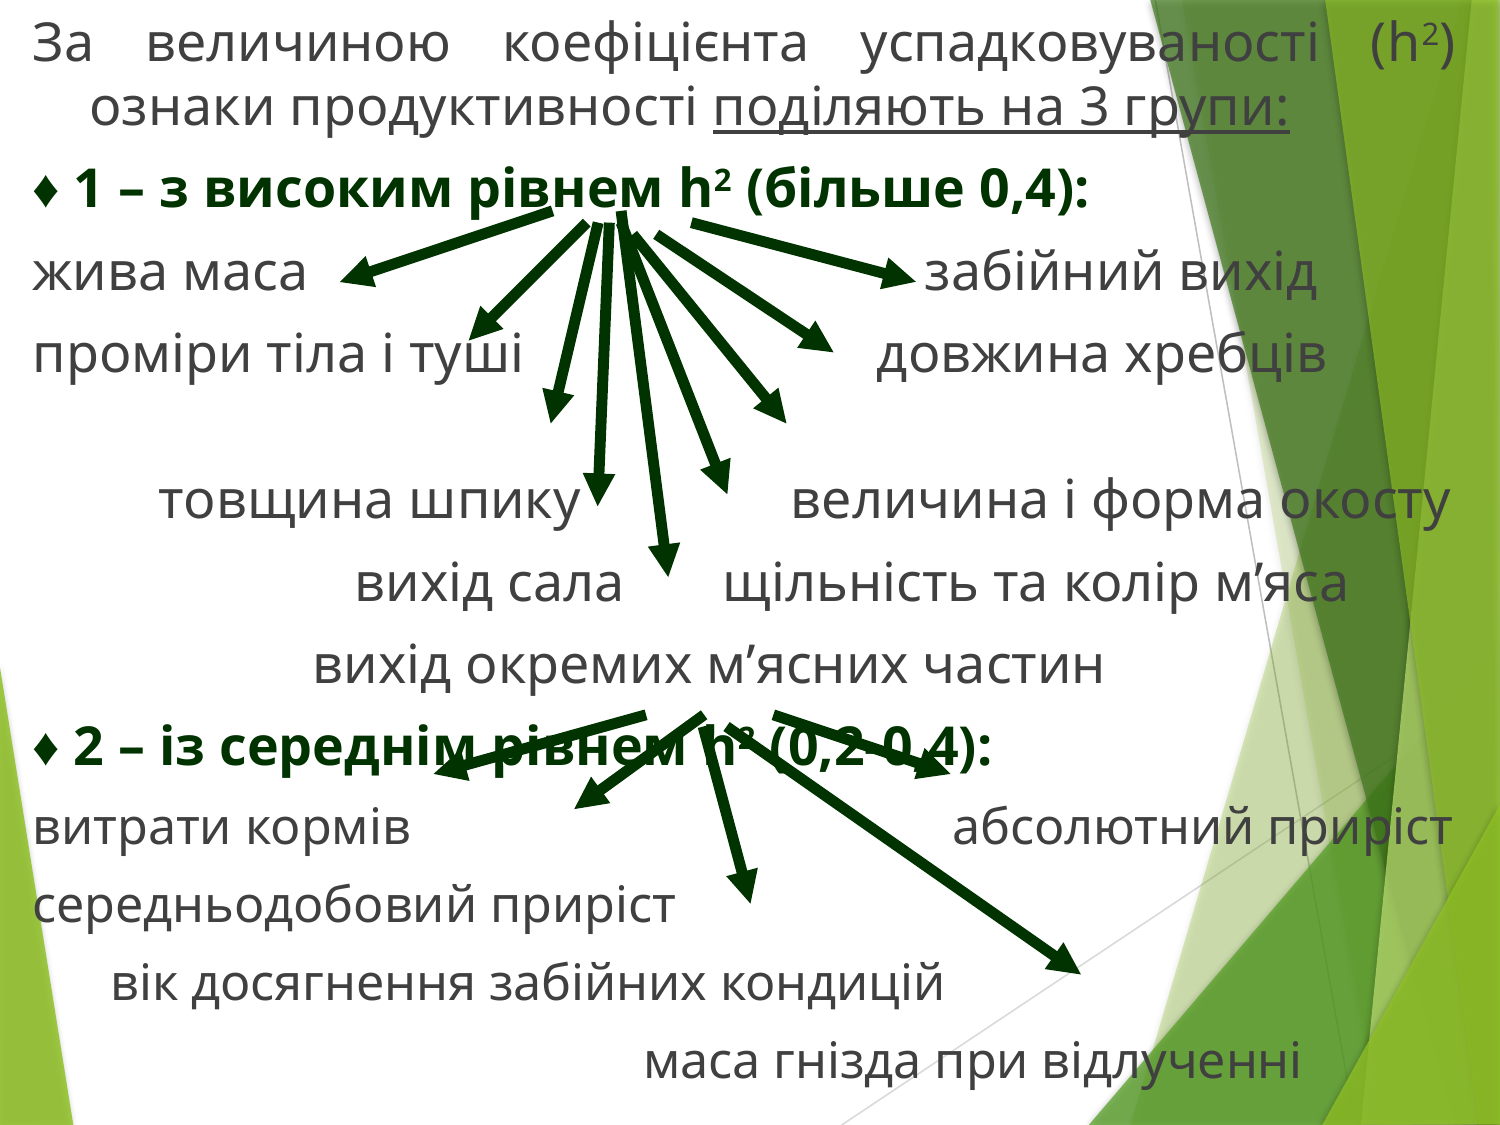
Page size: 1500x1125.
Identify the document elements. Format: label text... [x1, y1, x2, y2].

text_box [623, 231, 673, 578]
text_box [468, 222, 587, 341]
text_box [632, 234, 787, 424]
text_box [339, 210, 553, 284]
text_box [691, 222, 916, 285]
text_box [574, 714, 705, 810]
text_box [703, 726, 754, 904]
text_box [433, 714, 647, 777]
text_box [547, 222, 599, 424]
text_box [726, 726, 1081, 975]
text_box [591, 222, 610, 507]
text_box [773, 714, 951, 776]
text_box [656, 234, 834, 353]
text_box [620, 222, 729, 495]
list За величиною коефіцієнта успадковуваності (h2) ознаки продуктивності поділяють на 3 групи: ♦ 1 – з високим рівнем h2 (більше 0,4): жива маса забійний вихід проміри тіла і туші довжина хребців товщина шпику величина і форма окосту вихід сала щільність та колір м’яса вихід окремих м’ясних частин ♦ 2 – із середнім рівнем h2 (0,2-0,4): витрати кормів абсолютний приріст середньодобовий приріст вік досягнення забійних кондицій маса гнізда при відлученні [17, 0, 1471, 1125]
